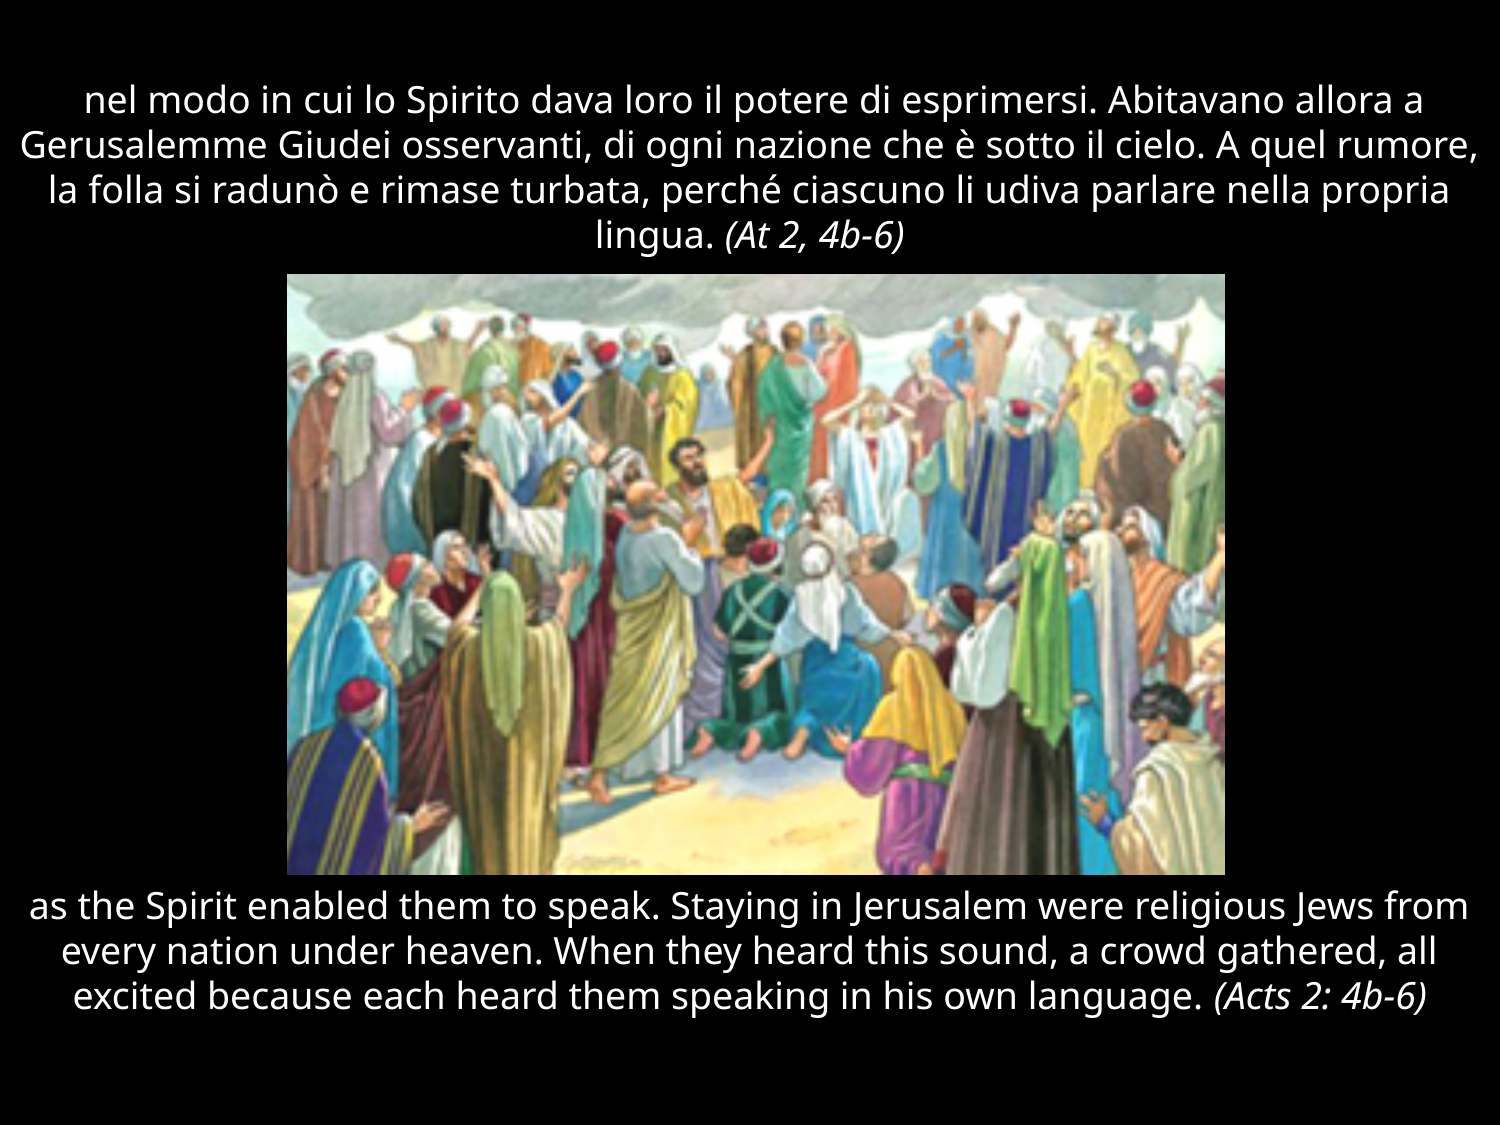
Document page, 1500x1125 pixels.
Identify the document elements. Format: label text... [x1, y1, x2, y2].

picture [287, 274, 1225, 875]
text_box as the Spirit enabled them to speak. Staying in Jerusalem were religious Jews from every nation under heaven. When they heard this sound, a crowd gathered, all excited because each heard them speaking in his own language. (Acts 2: 4b-6) [0, 874, 1500, 1025]
title nel modo in cui lo Spirito dava loro il potere di esprimersi. Abitavano allora a Gerusalemme Giudei osservanti, di ogni nazione che è sotto il cielo. A quel rumore, la folla si radunò e rimase turbata, perché ciascuno li udiva parlare nella propria lingua. (At 2, 4b-6) [0, 50, 1500, 238]
